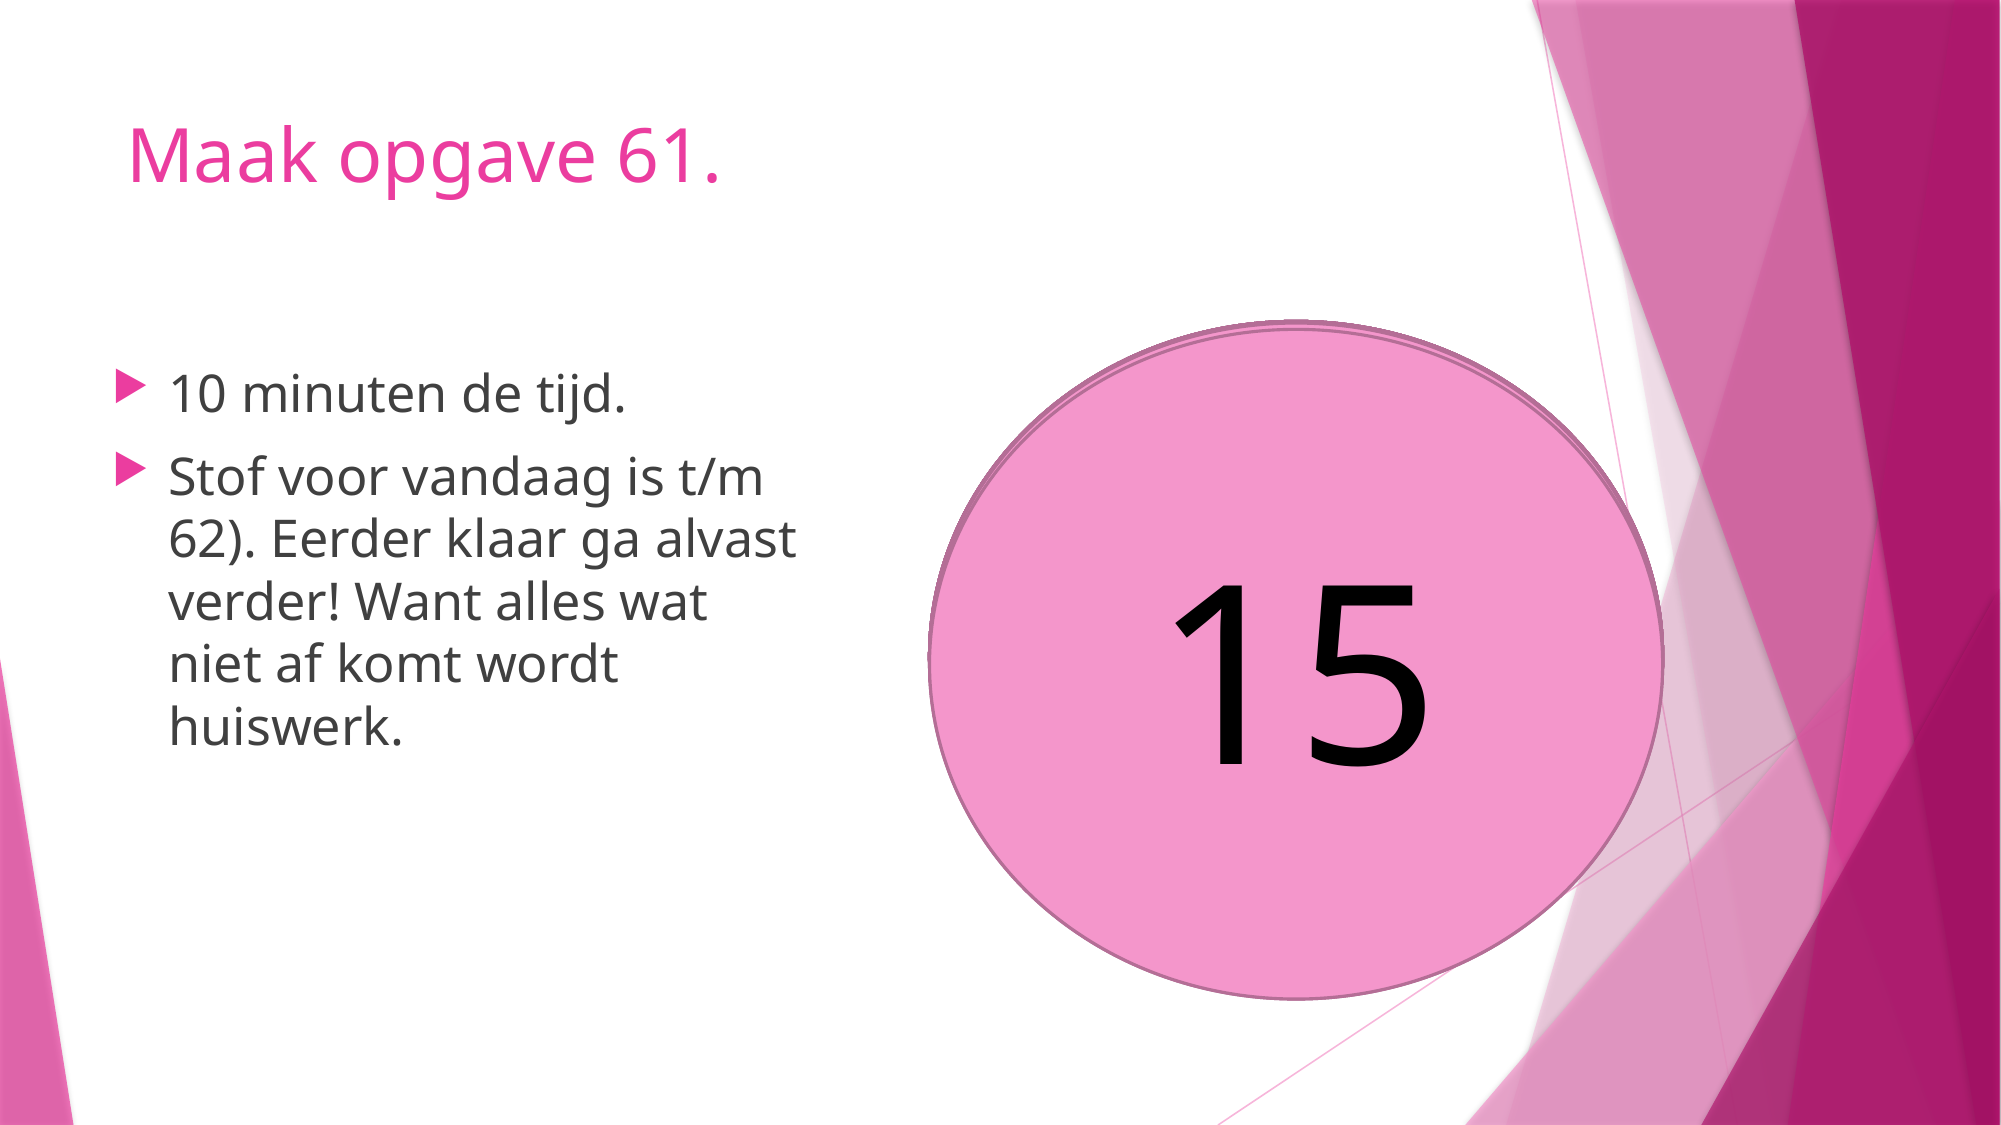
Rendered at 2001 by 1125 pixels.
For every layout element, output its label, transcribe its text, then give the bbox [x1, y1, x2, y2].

list 10 minuten de tijd. Stof voor vandaag is t/m 62). Eerder klaar ga alvast verder! Want alles wat niet af komt wordt huiswerk. [97, 352, 817, 960]
title Maak opgave 61. [111, 99, 1522, 317]
text_box 14 [930, 321, 1662, 621]
text_box 15 [927, 327, 1665, 1001]
